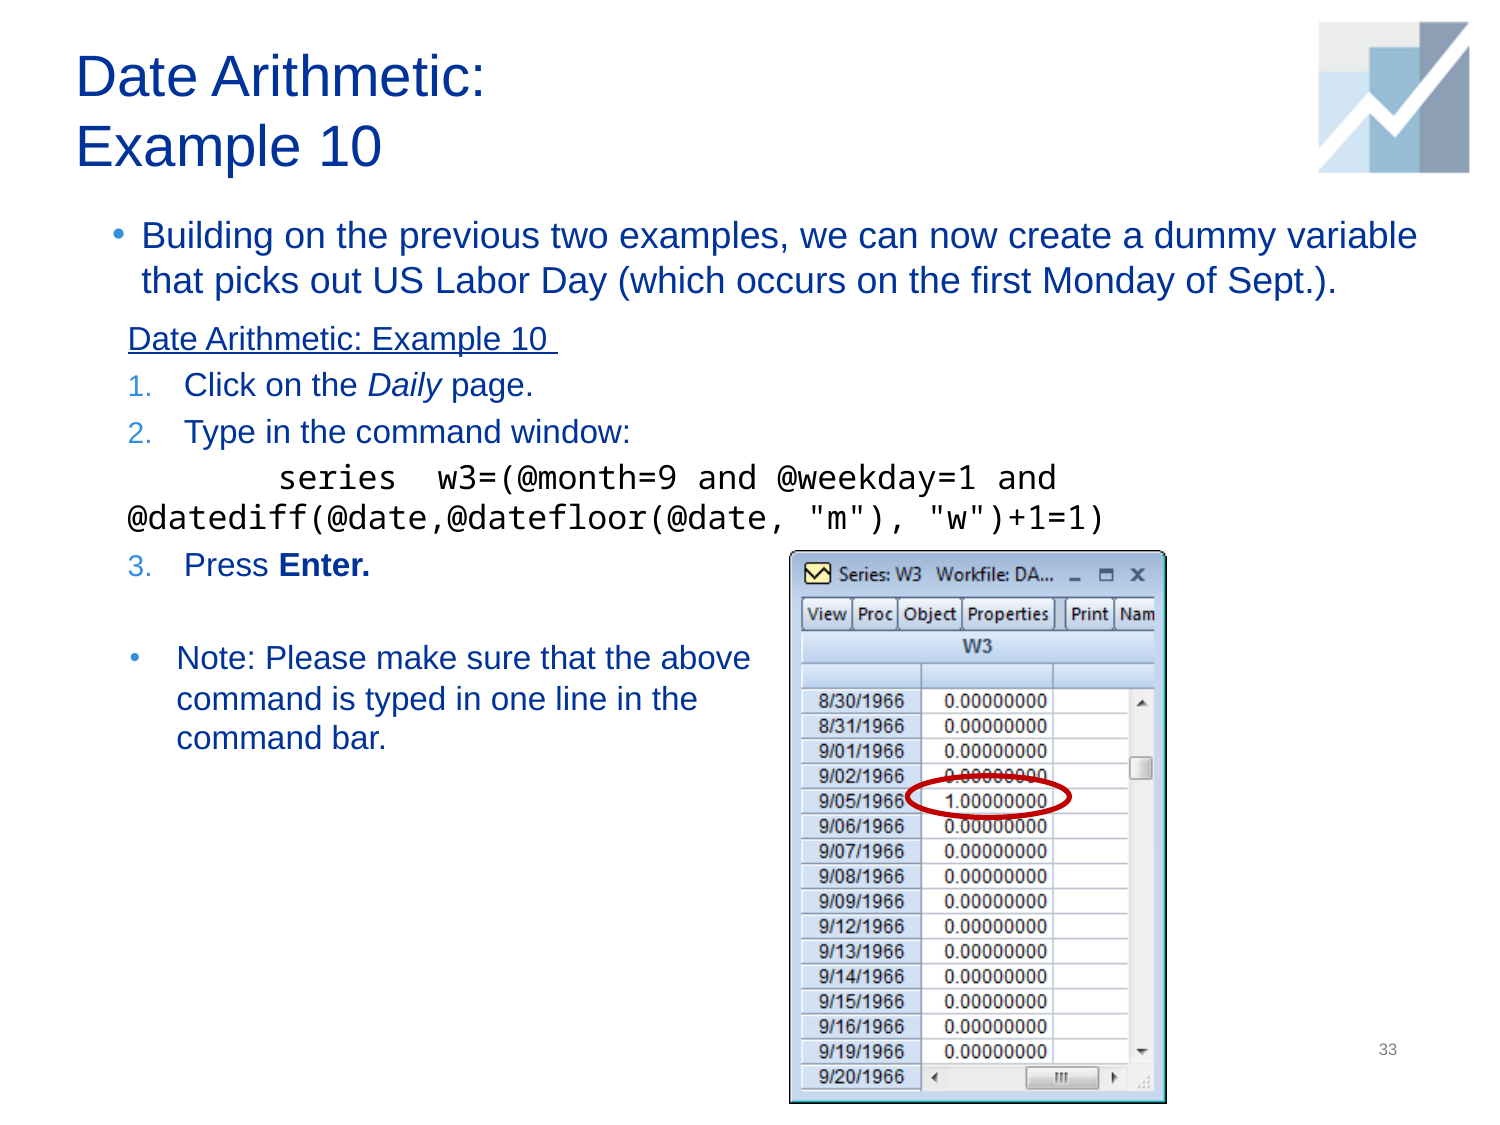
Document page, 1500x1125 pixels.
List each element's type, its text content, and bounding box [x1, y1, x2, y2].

text_box Building on the previous two examples, we can now create a dummy variable that picks out US Labor Day (which occurs on the first Monday of Sept.). [97, 203, 1437, 413]
text_box Date Arithmetic: Example 10 Click on the Daily page. Type in the command window: series w3=(@month=9 and @weekday=1 and @datediff(@date,@datefloor(@date, "m"), "w")+1=1) Press Enter. [112, 309, 1413, 622]
picture [789, 550, 1167, 1105]
slide_number 33 [1262, 1015, 1413, 1067]
picture [1300, 11, 1479, 181]
text_box Note: Please make sure that the above command is typed in one line in the command bar. [114, 567, 784, 1087]
text_box Date Arithmetic: Example 10 [60, 0, 1295, 186]
